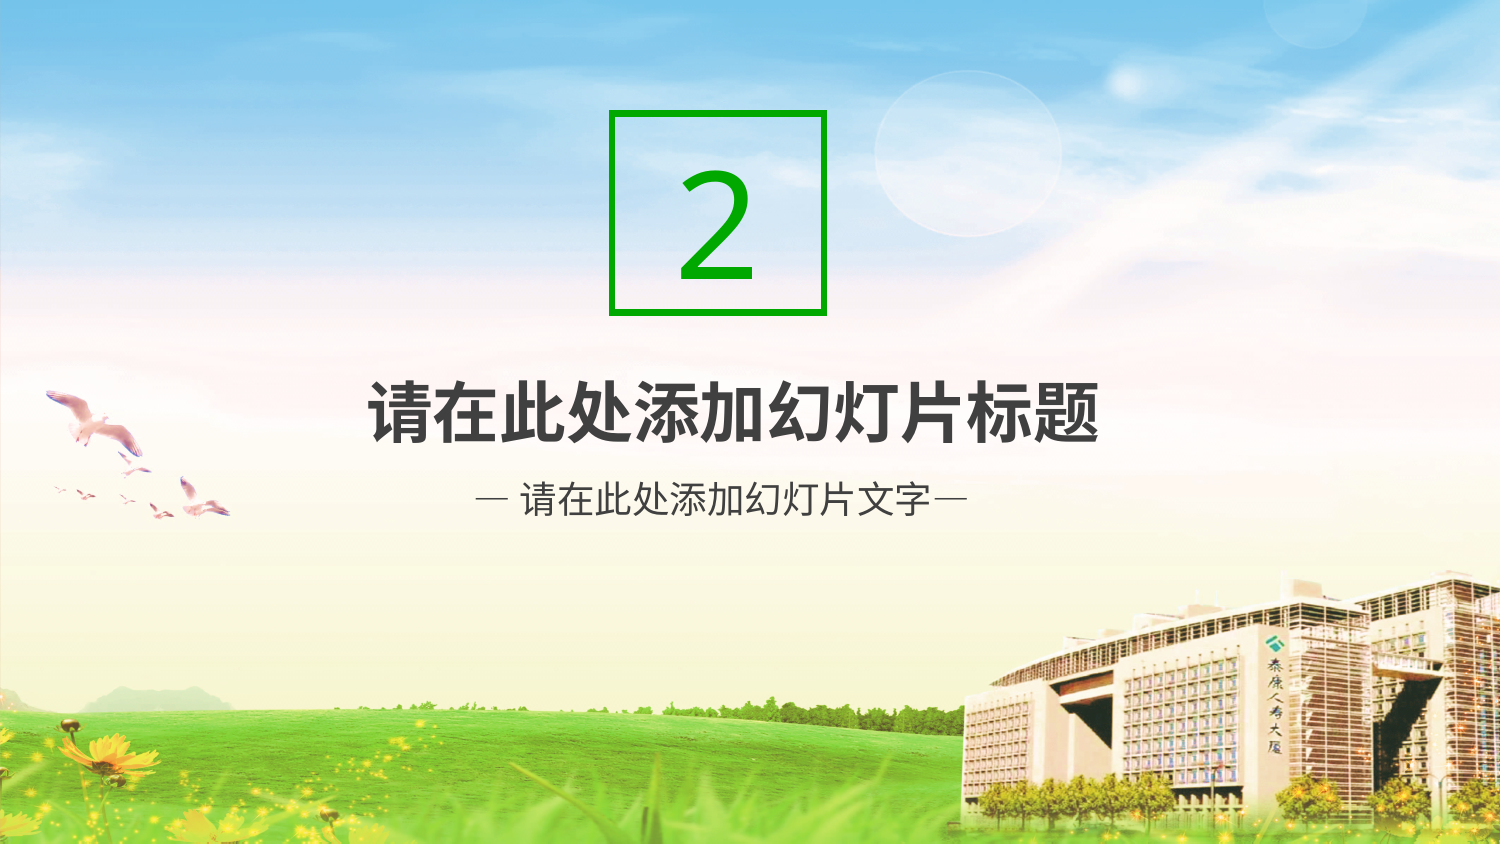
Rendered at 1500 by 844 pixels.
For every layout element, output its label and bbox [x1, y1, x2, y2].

text_box [611, 113, 825, 318]
picture [0, 0, 1500, 844]
